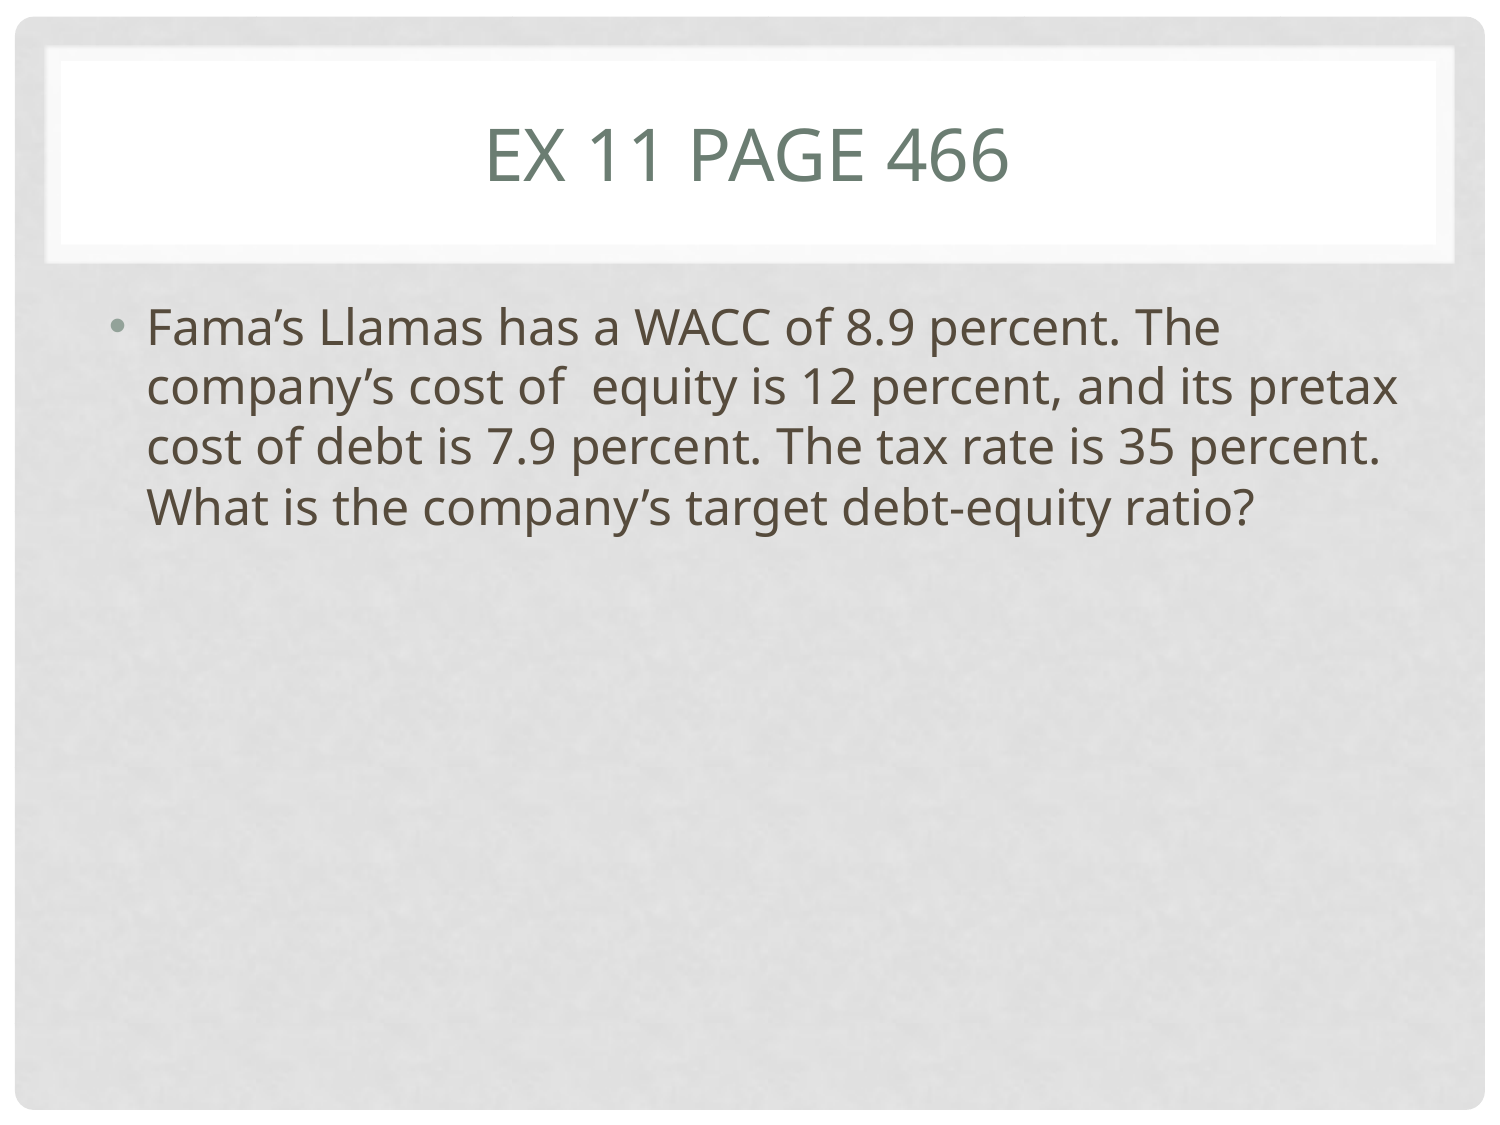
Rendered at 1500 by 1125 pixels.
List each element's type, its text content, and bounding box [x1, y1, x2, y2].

title Ex 11 Page 466 [69, 66, 1425, 238]
list Fama’s Llamas has a WACC of 8.9 percent. The company’s cost of equity is 12 percent, and its pretax cost of debt is 7.9 percent. The tax rate is 35 percent. What is the company’s target debt-equity ratio? [75, 287, 1425, 1005]
